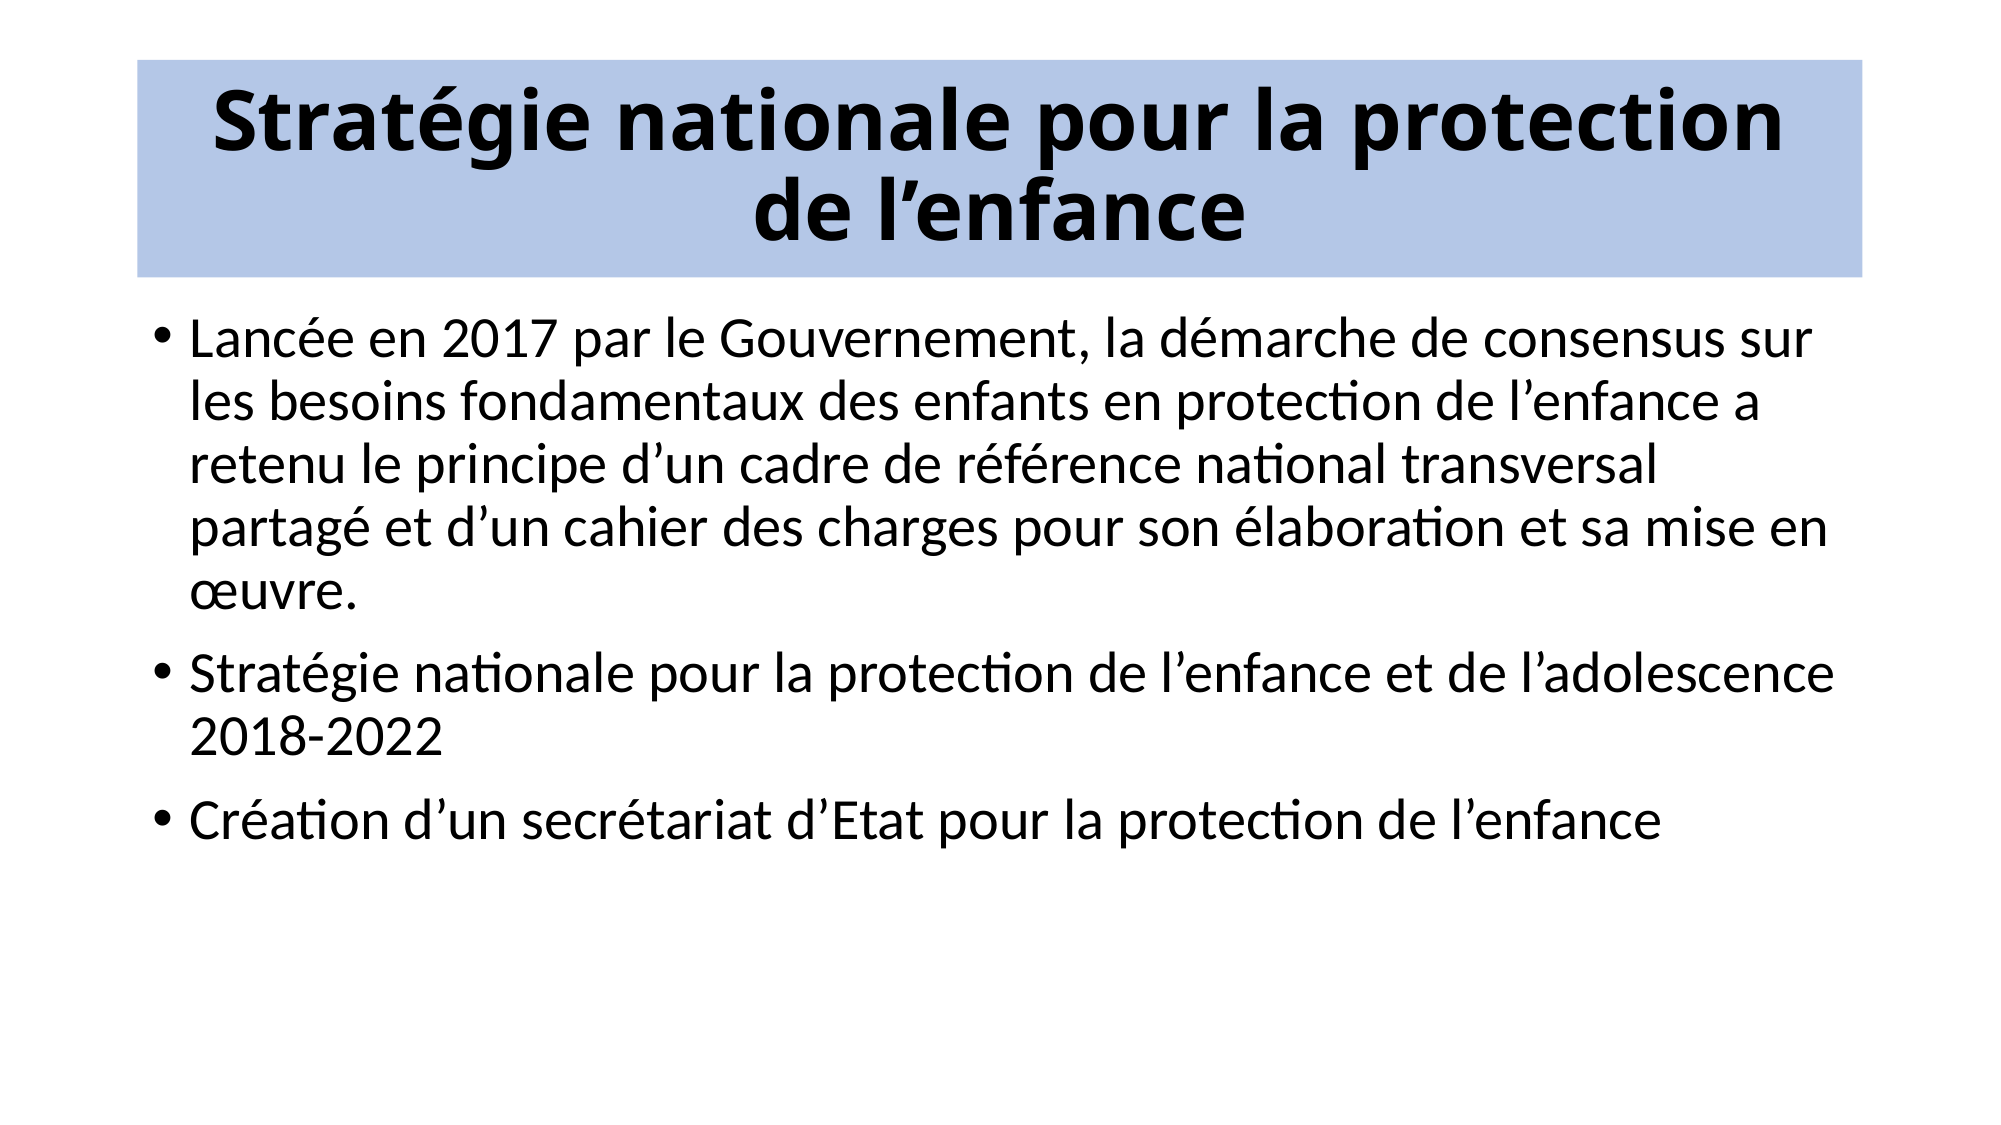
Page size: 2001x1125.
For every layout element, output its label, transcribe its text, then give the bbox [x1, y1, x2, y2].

title Stratégie nationale pour la protection de l’enfance [137, 59, 1863, 278]
list Lancée en 2017 par le Gouvernement, la démarche de consensus sur les besoins fondamentaux des enfants en protection de l’enfance a retenu le principe d’un cadre de référence national transversal partagé et d’un cahier des charges pour son élaboration et sa mise en œuvre. Stratégie nationale pour la protection de l’enfance et de l’adolescence 2018-2022 Création d’un secrétariat d’Etat pour la protection de l’enfance [137, 299, 1863, 1014]
